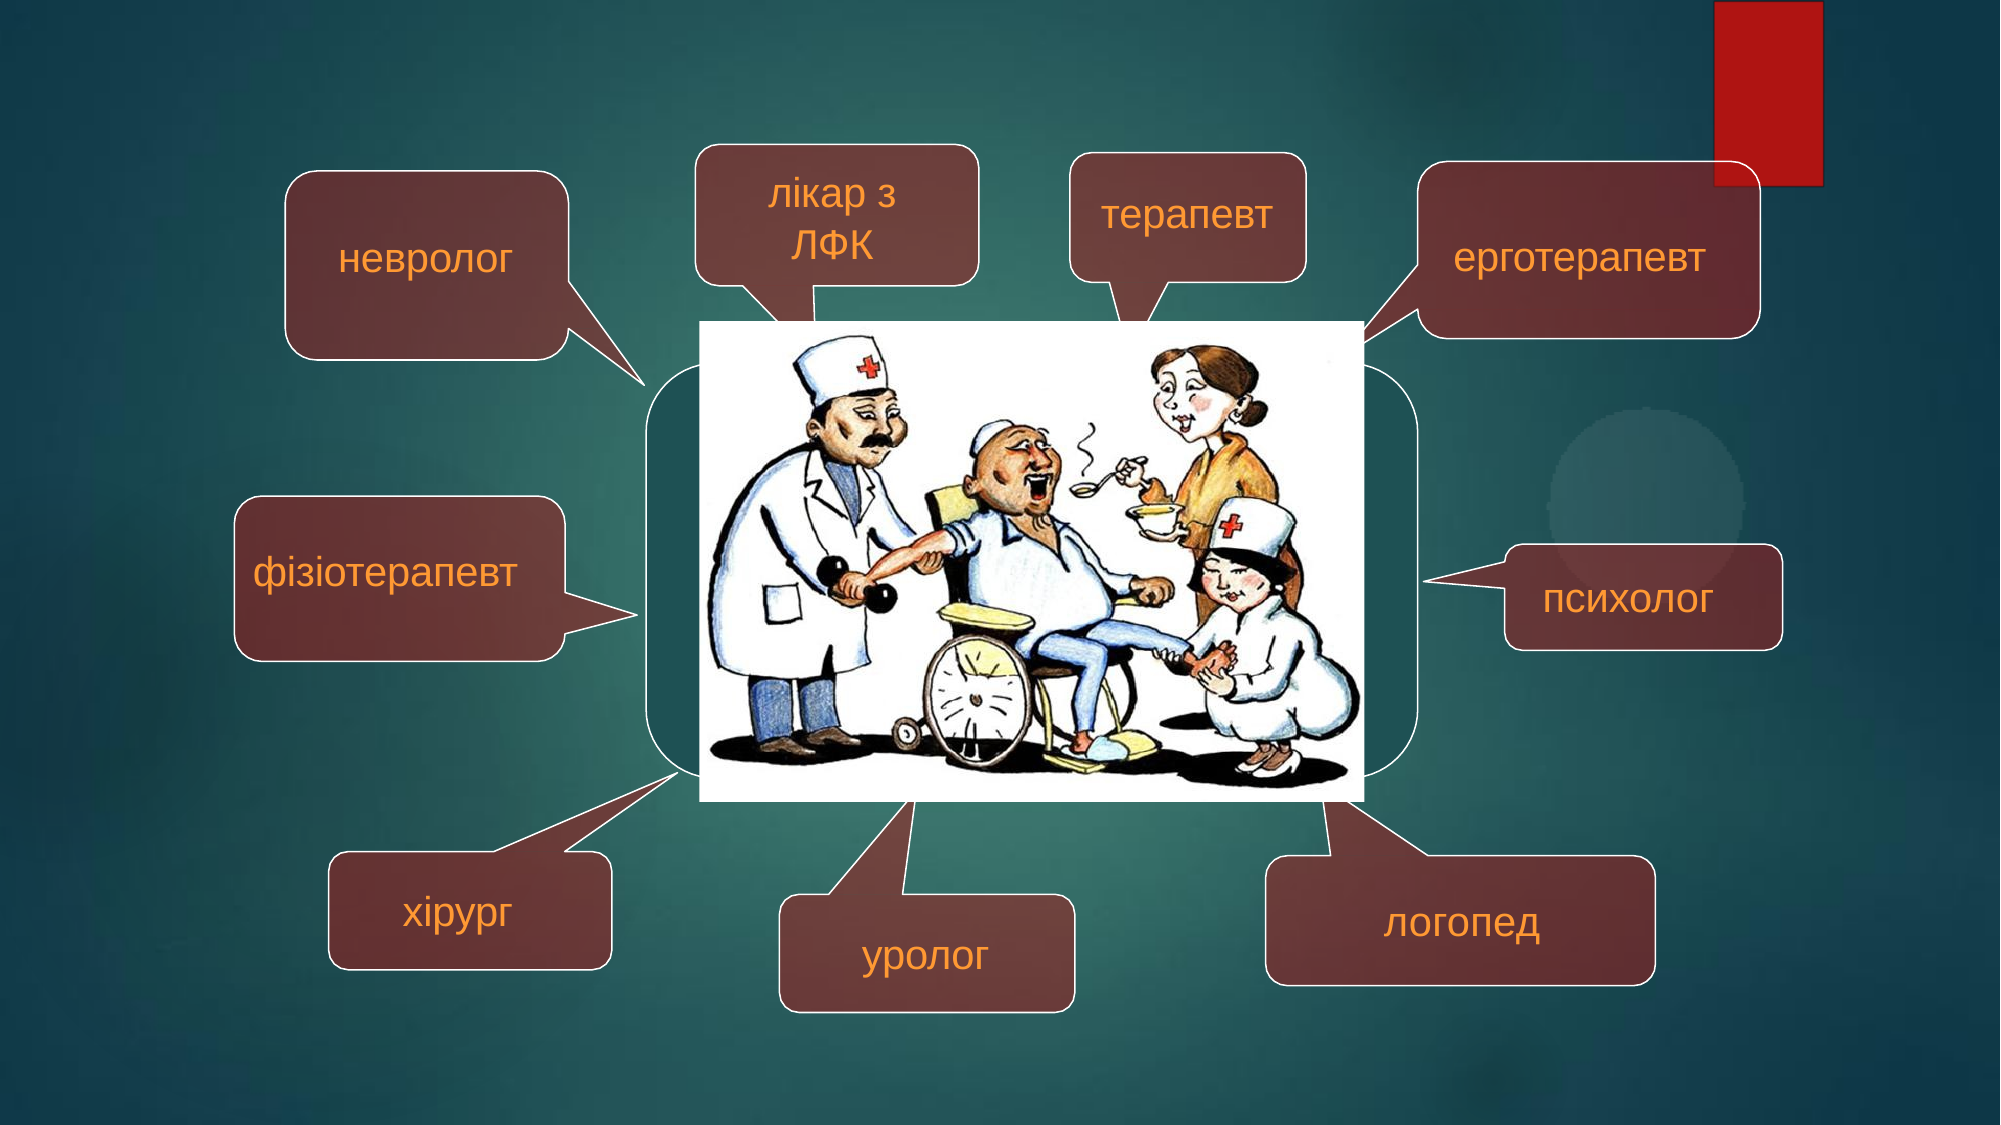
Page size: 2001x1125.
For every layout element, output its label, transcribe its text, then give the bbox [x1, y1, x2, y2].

text_box лікар з ЛФК [723, 163, 942, 268]
text_box [1365, 161, 1761, 343]
text_box [695, 144, 979, 321]
text_box уролог [859, 925, 993, 978]
text_box [1365, 365, 1418, 777]
text_box [779, 802, 1075, 1013]
text_box [1069, 152, 1307, 321]
picture [0, 0, 2000, 1125]
text_box [1265, 802, 1656, 986]
text_box хірург [400, 882, 531, 935]
text_box [1365, 503, 1369, 671]
text_box [234, 496, 638, 662]
text_box ерготерапевт [1451, 227, 1711, 280]
text_box [285, 170, 645, 386]
text_box фізіотерапевт [250, 542, 552, 595]
text_box [695, 503, 699, 671]
text_box логопед [1381, 892, 1541, 945]
text_box [1423, 544, 1783, 651]
text_box [328, 772, 678, 970]
text_box невролог [336, 229, 518, 282]
text_box психолог [1540, 568, 1726, 621]
text_box терапевт [1098, 185, 1278, 238]
text_box [646, 365, 699, 777]
text_box [699, 321, 1365, 802]
